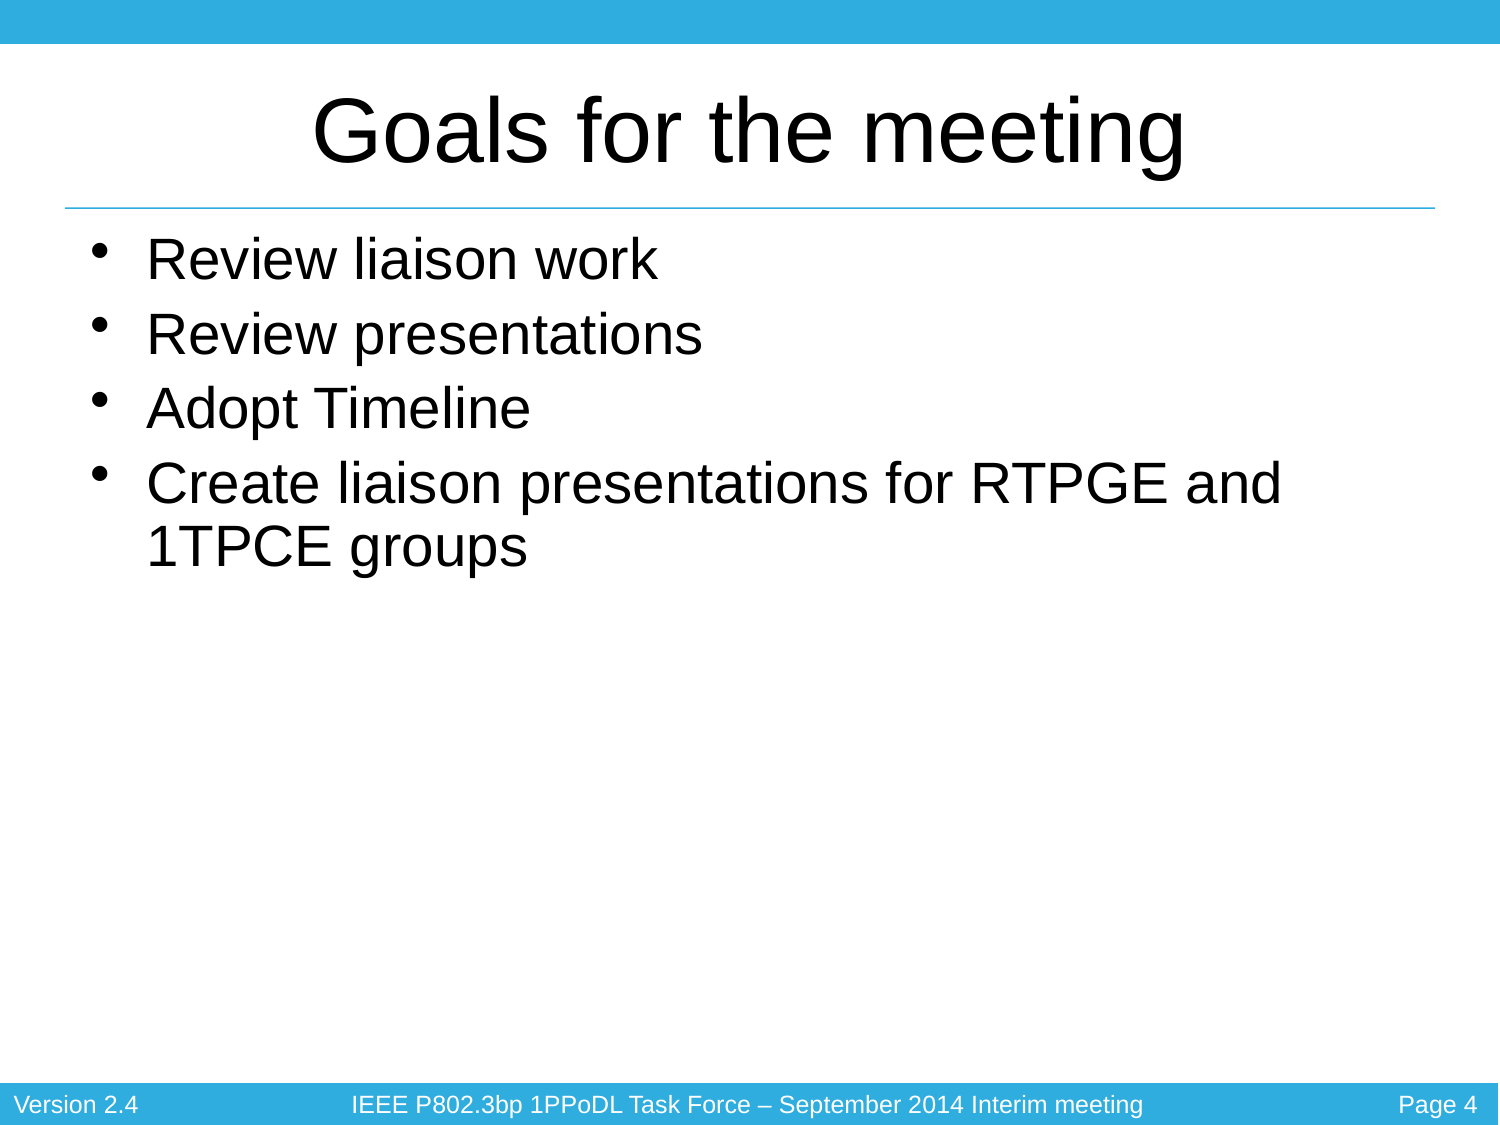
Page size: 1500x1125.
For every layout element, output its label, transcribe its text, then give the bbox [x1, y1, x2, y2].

title Goals for the meeting [74, 66, 1426, 197]
list Review liaison work Review presentations Adopt Timeline Create liaison presentations for RTPGE and 1TPCE groups [74, 221, 1426, 965]
